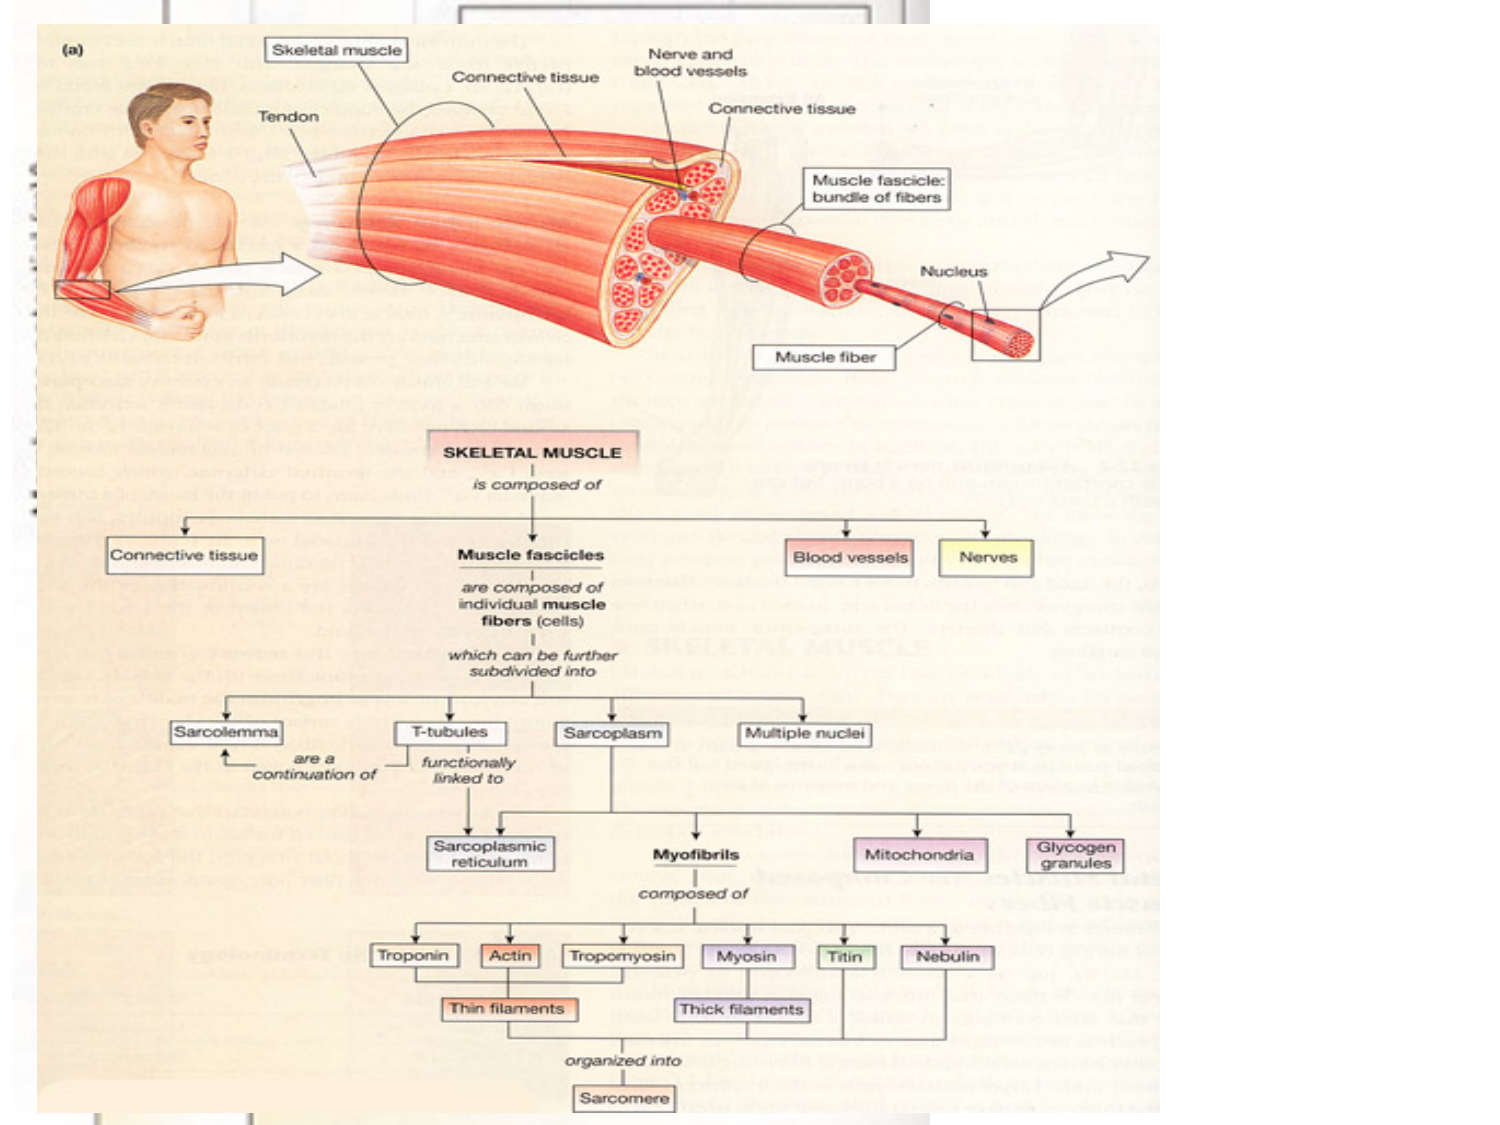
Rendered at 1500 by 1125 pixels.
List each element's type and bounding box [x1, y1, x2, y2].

picture [12, 0, 1161, 1125]
